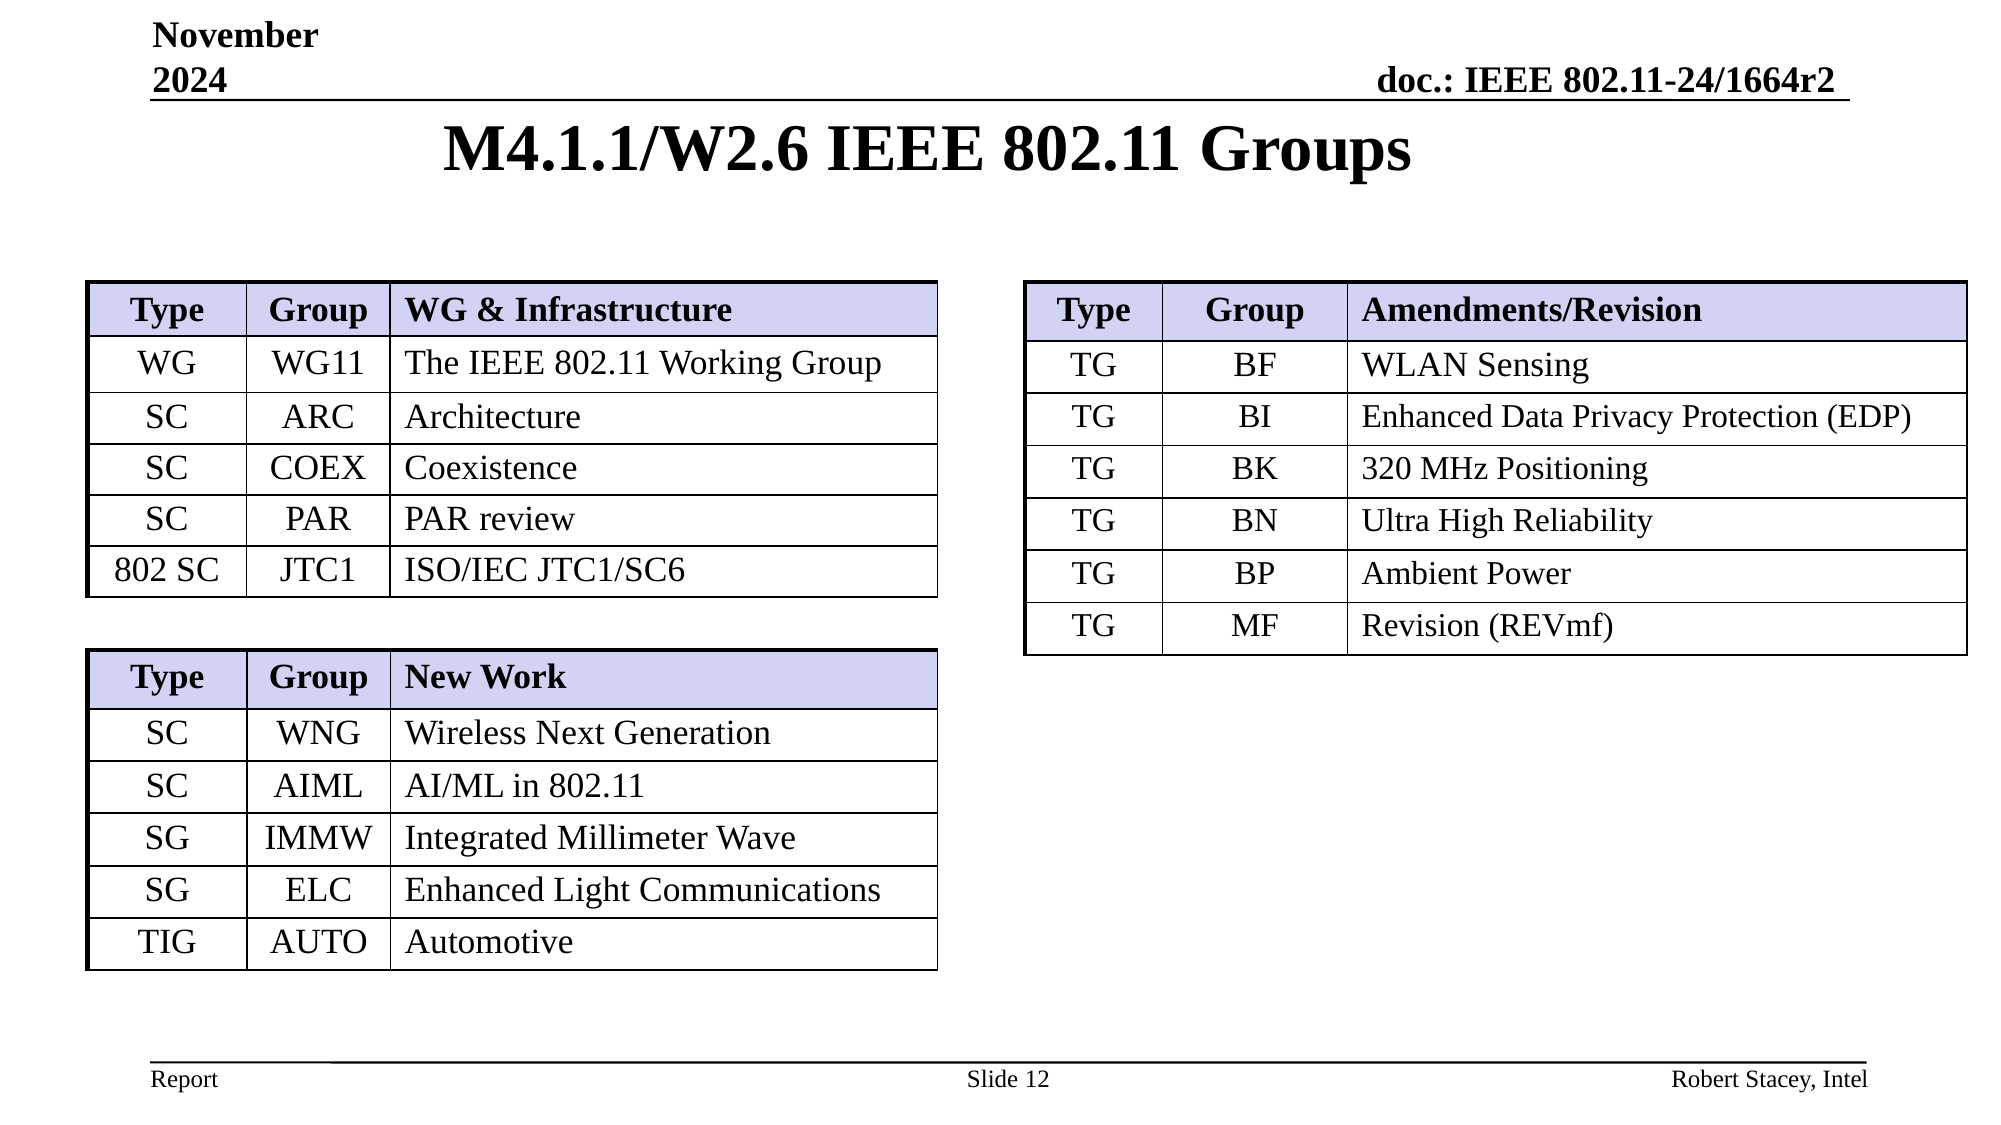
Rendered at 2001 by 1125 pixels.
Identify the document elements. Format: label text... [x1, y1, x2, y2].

table_header WG & Infrastructure [391, 284, 937, 335]
table_cell TG [1027, 342, 1162, 392]
table_cell TIG [90, 919, 246, 969]
table_cell BP [1163, 551, 1347, 602]
table_cell TG [1027, 446, 1162, 497]
table_cell Ultra High Reliability [1348, 499, 1966, 549]
table_cell BK [1163, 446, 1347, 497]
table_cell IMMW [248, 814, 390, 865]
footer Robert Stacey, Intel [1512, 1061, 1869, 1093]
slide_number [152, 54, 347, 101]
table_header Type [90, 284, 246, 335]
table_cell AIML [248, 762, 390, 812]
table_cell Revision (REVmf) [1348, 603, 1966, 654]
table_cell Ambient Power [1348, 551, 1966, 602]
table_cell ELC [248, 867, 390, 917]
title M4.1.1/W2.6 IEEE 802.11 Groups [356, 105, 1519, 181]
table_cell SC [90, 710, 246, 760]
table_header Amendments/Revision [1348, 284, 1966, 340]
table_header Group [1163, 284, 1347, 340]
table_cell SG [90, 814, 246, 865]
table_cell Architecture [391, 393, 937, 443]
table_cell TG [1027, 499, 1162, 549]
table_cell BF [1163, 342, 1347, 392]
table_cell SC [90, 445, 246, 494]
table_cell Wireless Next Generation [391, 710, 937, 760]
table_cell Coexistence [391, 445, 937, 494]
table_cell WG [90, 337, 246, 392]
table_cell Enhanced Data Privacy Protection (EDP) [1348, 394, 1966, 445]
table_cell 802 SC [90, 547, 246, 596]
table_header Type [90, 652, 246, 708]
table_header Group [247, 284, 389, 335]
table_cell ARC [247, 393, 389, 443]
table_cell PAR review [391, 496, 937, 545]
table_cell WLAN Sensing [1348, 342, 1966, 392]
table_cell MF [1163, 603, 1347, 654]
table_cell WG11 [247, 337, 389, 392]
table_cell AI/ML in 802.11 [391, 762, 937, 812]
table_cell TG [1027, 394, 1162, 445]
table_cell BI [1163, 394, 1347, 445]
table_cell SC [90, 762, 246, 812]
table_cell The IEEE 802.11 Working Group [391, 337, 937, 392]
table_cell JTC1 [247, 547, 389, 596]
table_cell TG [1027, 551, 1162, 602]
table_cell PAR [247, 496, 389, 545]
table_cell COEX [247, 445, 389, 494]
table_cell 320 MHz Positioning [1348, 446, 1966, 497]
table_cell SC [90, 496, 246, 545]
table_cell Automotive [391, 919, 937, 969]
table_cell WNG [248, 710, 390, 760]
table_cell TG [1027, 603, 1162, 654]
table_cell Enhanced Light Communications [391, 867, 937, 917]
table_header New Work [391, 652, 937, 708]
table_header Type [1027, 284, 1162, 340]
table_cell SG [90, 867, 246, 917]
table_cell BN [1163, 499, 1347, 549]
table_cell ISO/IEC JTC1/SC6 [391, 547, 937, 596]
table_cell Integrated Millimeter Wave [391, 814, 937, 865]
slide_number Slide 12 [964, 1061, 1053, 1093]
table_cell AUTO [248, 919, 390, 969]
table_header Group [248, 652, 390, 708]
table_cell SC [90, 393, 246, 443]
